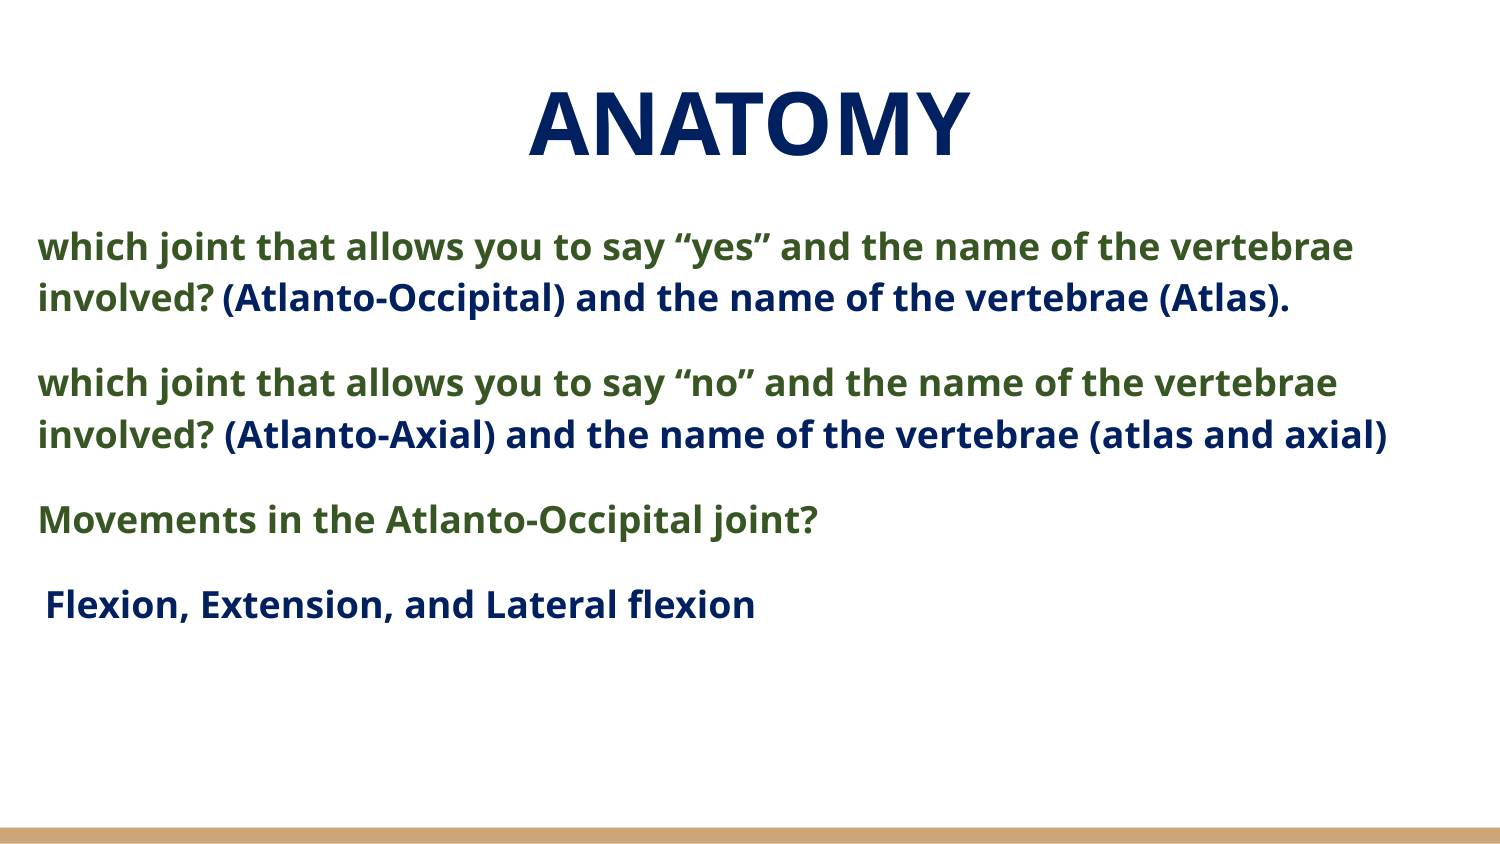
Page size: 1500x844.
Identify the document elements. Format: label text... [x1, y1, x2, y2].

list which joint that allows you to say “yes” and the name of the vertebrae involved? (Atlanto-Occipital) and the name of the vertebrae (Atlas). which joint that allows you to say “no” and the name of the vertebrae involved? (Atlanto-Axial) and the name of the vertebrae (atlas and axial) Movements in the Atlanto-Occipital joint? Flexion, Extension, and Lateral flexion [22, 200, 1449, 819]
title ANATOMY [51, 51, 1449, 189]
